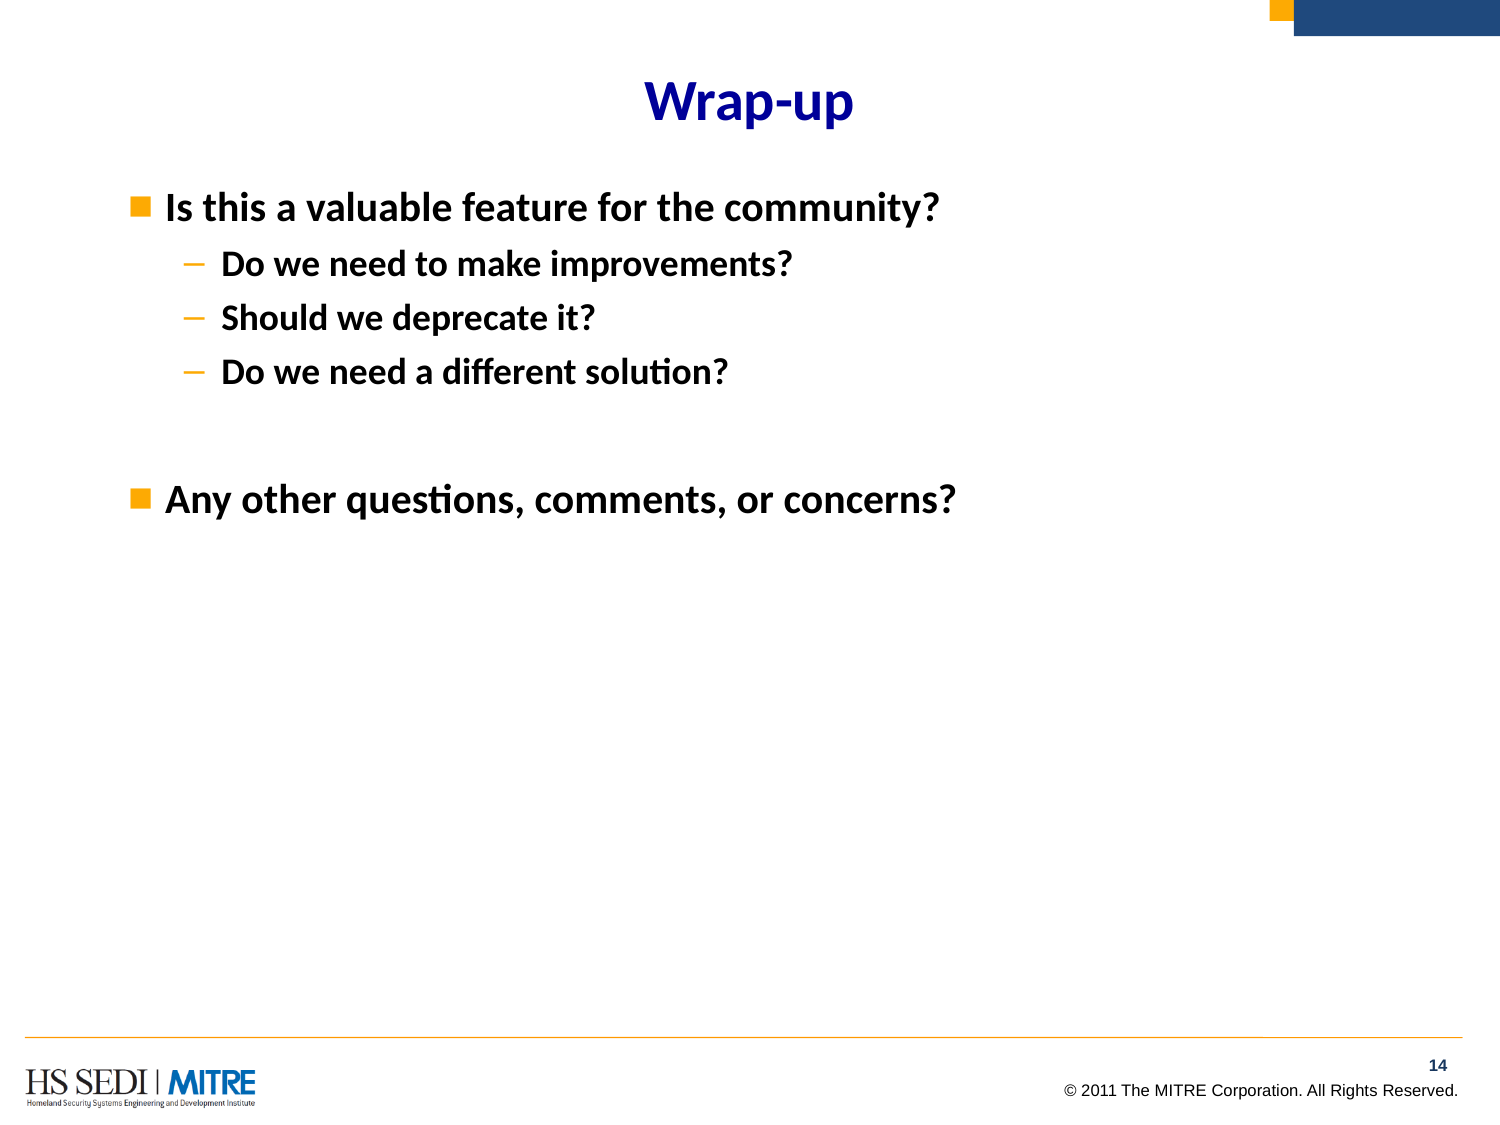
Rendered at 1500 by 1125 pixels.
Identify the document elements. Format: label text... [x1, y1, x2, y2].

slide_number 13 [1374, 1049, 1463, 1076]
title Wrap-up [43, 62, 1457, 151]
picture [20, 1058, 271, 1122]
list Is this a valuable feature for the community? Do we need to make improvements? Should we deprecate it? Do we need a different solution? Any other questions, comments, or concerns? [112, 180, 1387, 1024]
